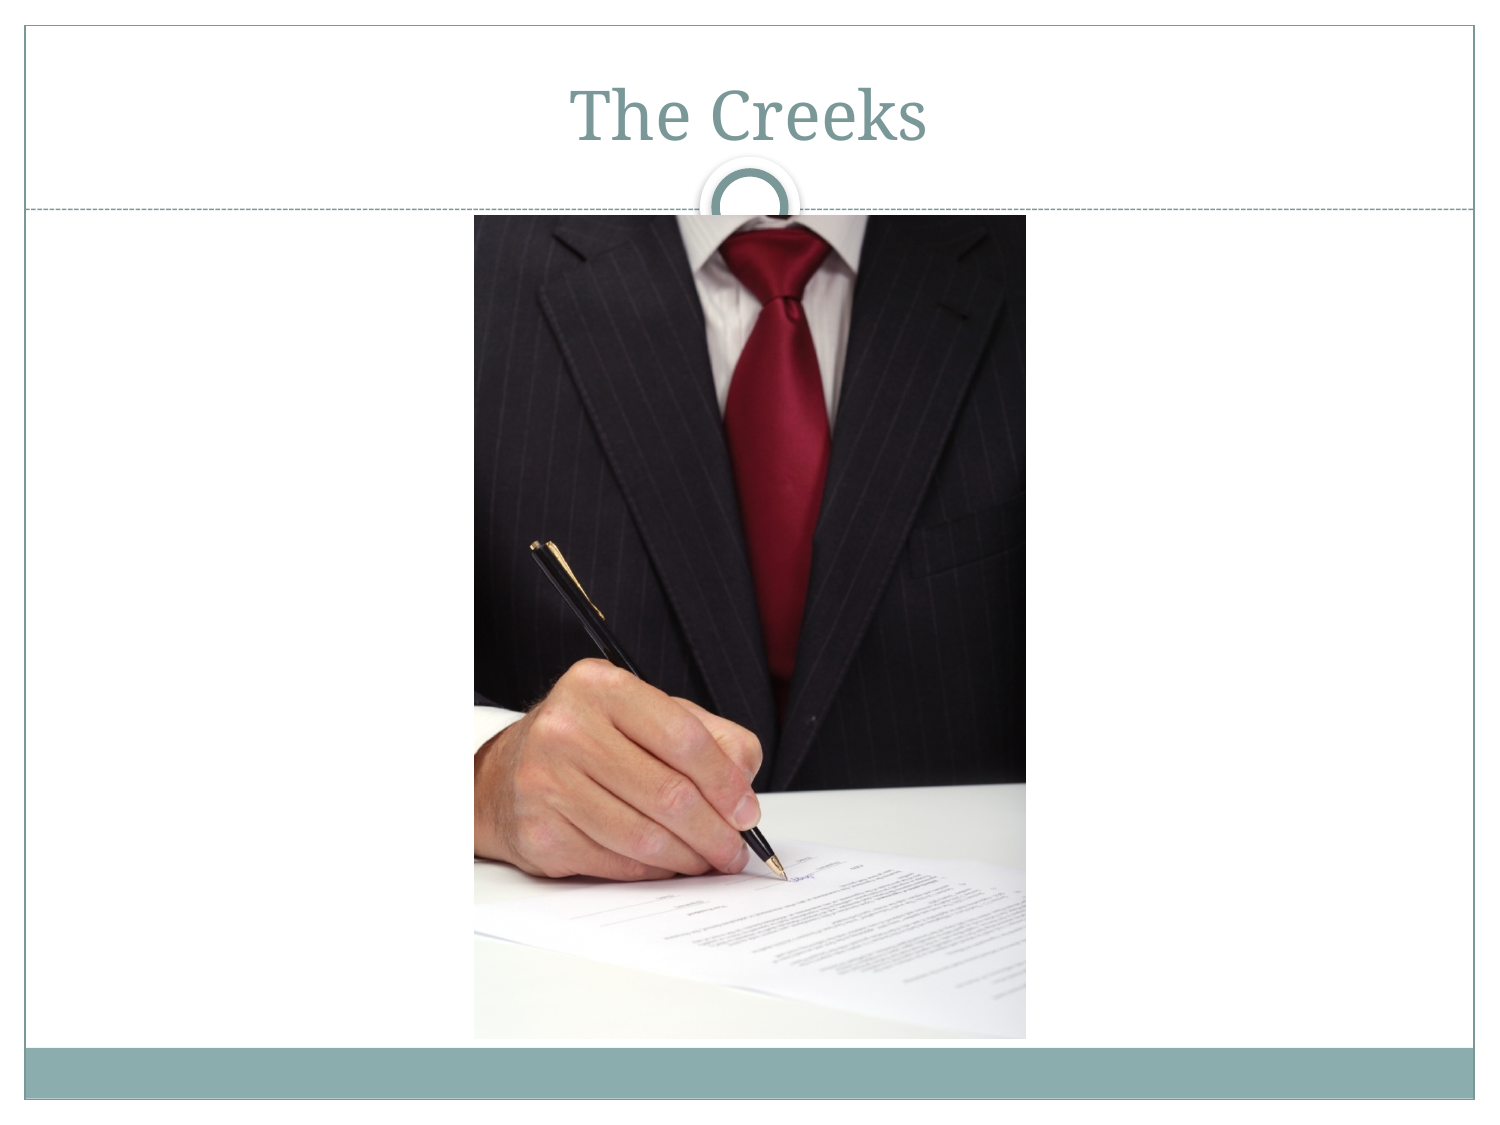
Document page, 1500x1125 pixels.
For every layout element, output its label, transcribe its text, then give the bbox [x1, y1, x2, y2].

title The Creeks [49, 37, 1450, 163]
picture [474, 215, 1026, 1039]
